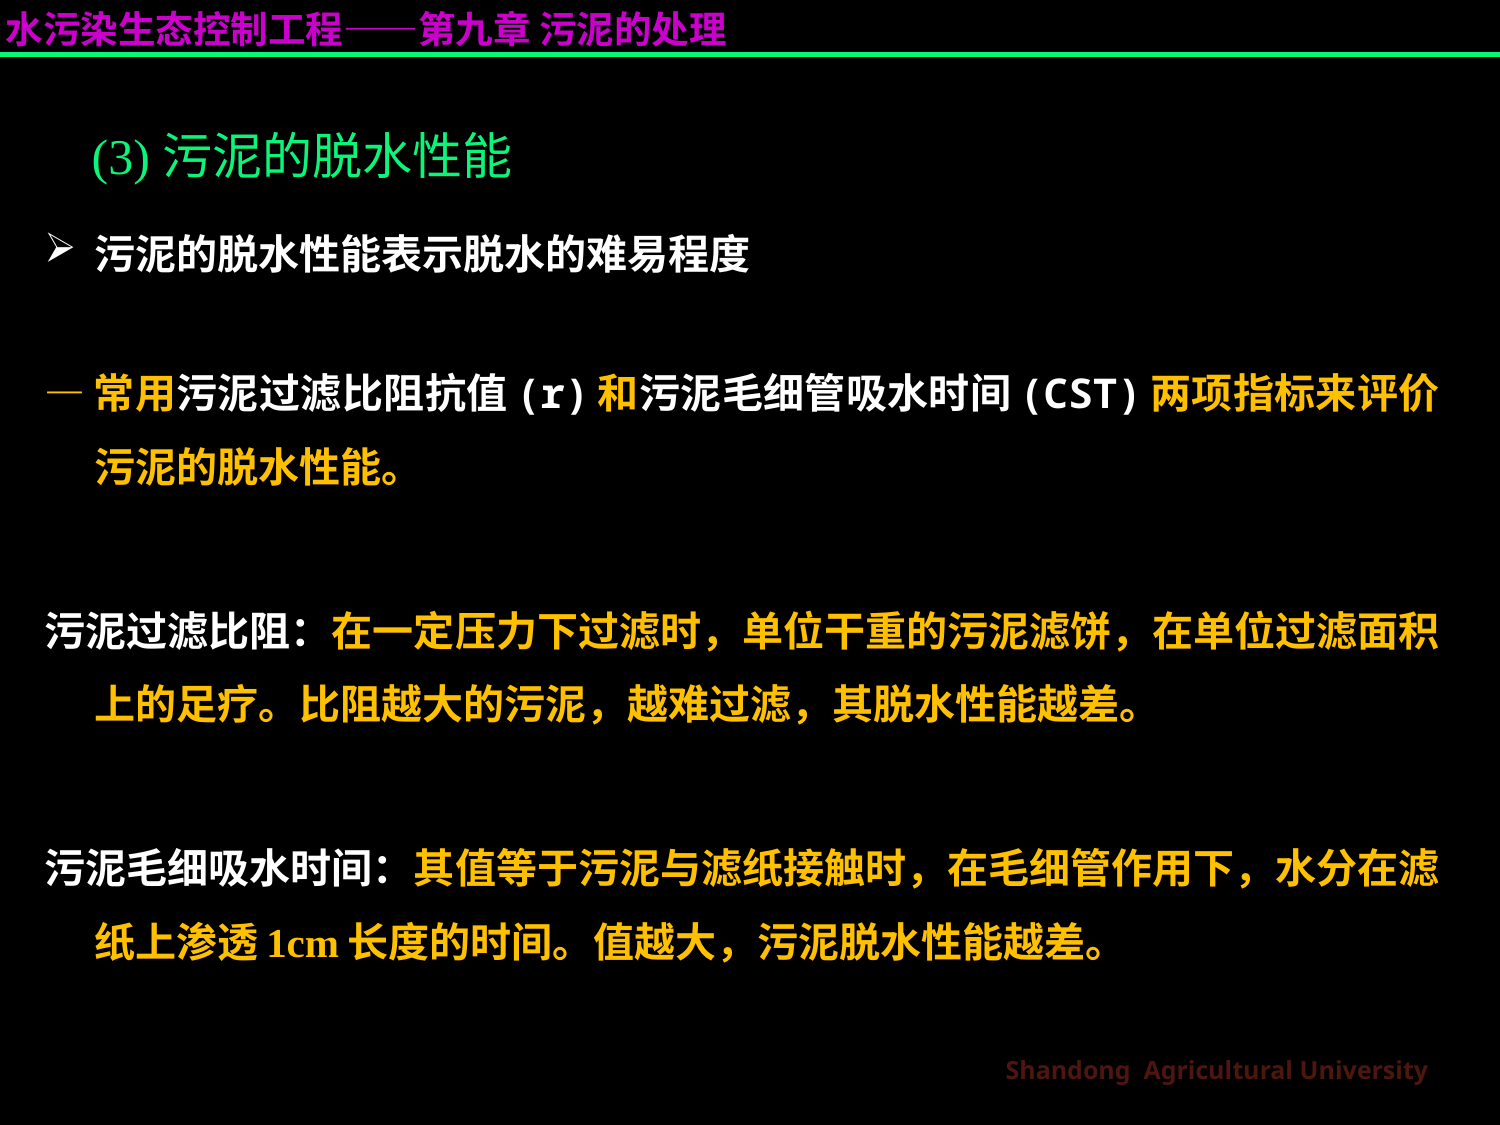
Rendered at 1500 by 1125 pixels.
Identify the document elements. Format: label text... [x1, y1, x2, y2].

title (3)污泥的脱水性能 [76, 90, 1427, 220]
list 污泥的脱水性能表示脱水的难易程度 —常用污泥过滤比阻抗值(r)和污泥毛细管吸水时间(CST)两项指标来评价污泥的脱水性能。 污泥过滤比阻：在一定压力下过滤时，单位干重的污泥滤饼，在单位过滤面积上的足疗。比阻越大的污泥，越难过滤，其脱水性能越差。 污泥毛细吸水时间：其值等于污泥与滤纸接触时，在毛细管作用下，水分在滤纸上渗透1cm长度的时间。值越大，污泥脱水性能越差。 [29, 220, 1455, 977]
